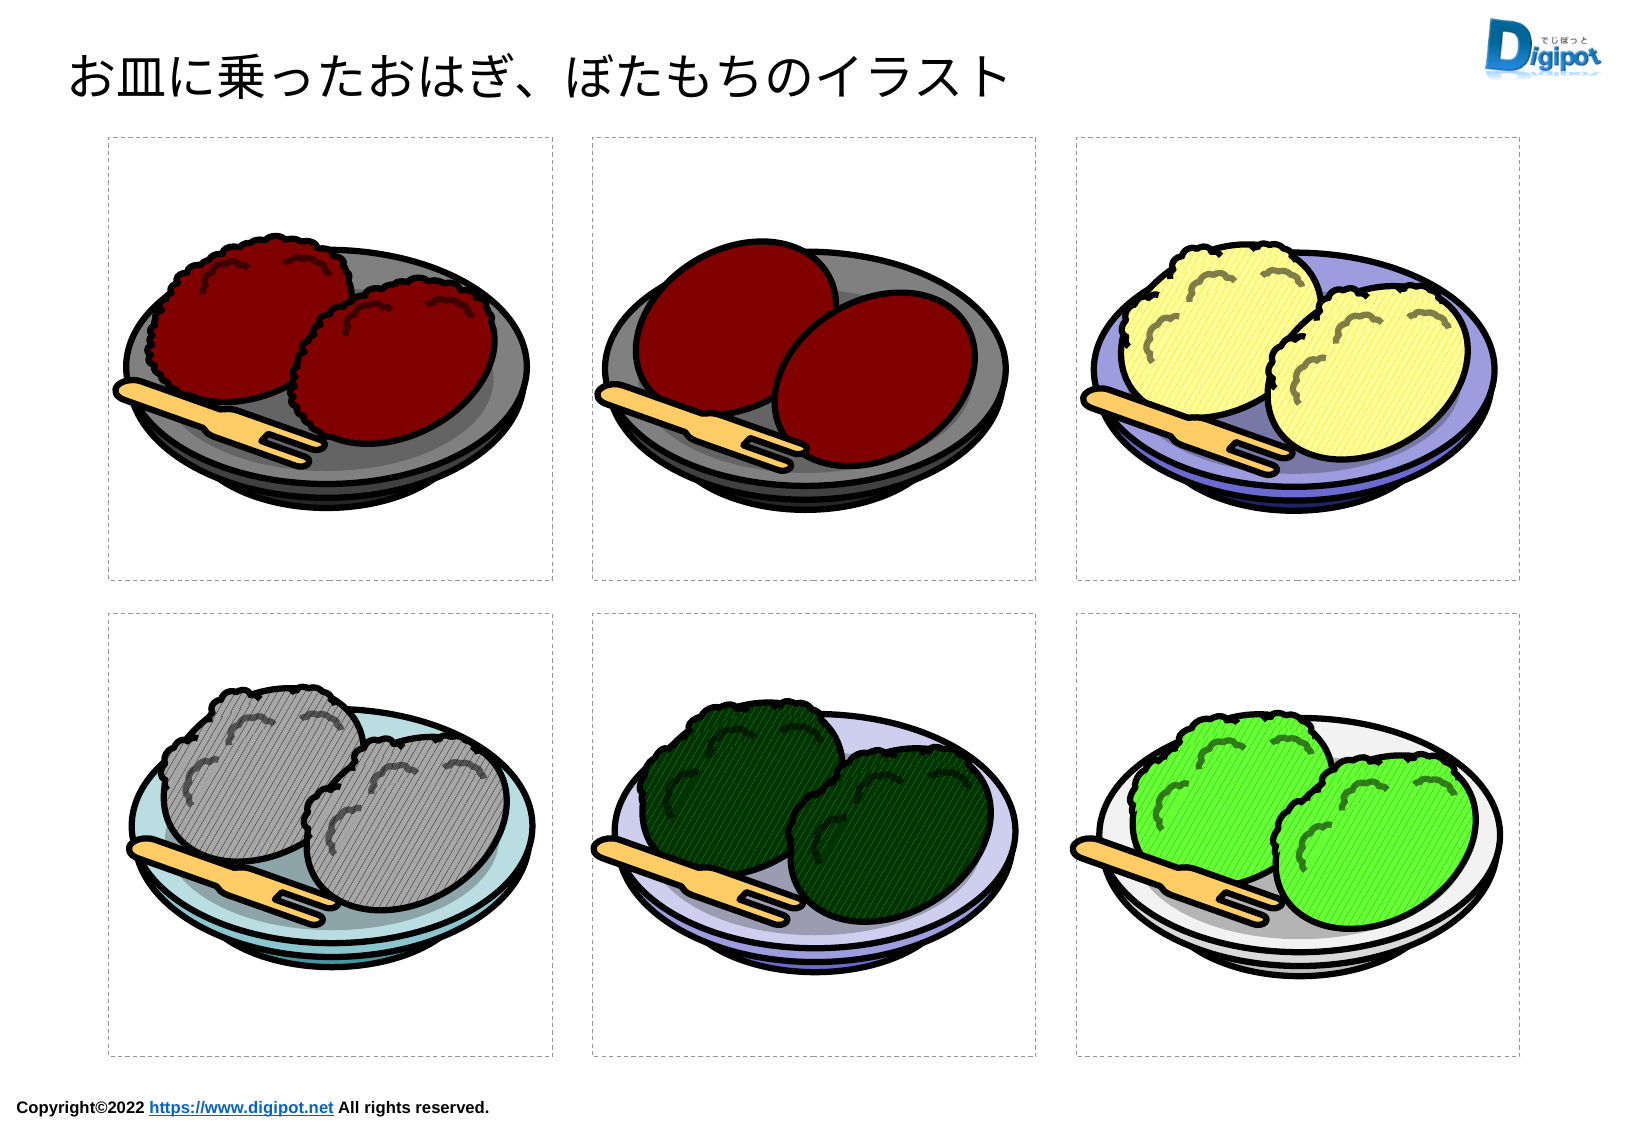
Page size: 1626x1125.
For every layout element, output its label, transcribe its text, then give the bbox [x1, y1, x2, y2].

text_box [593, 702, 1016, 973]
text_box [1083, 244, 1495, 511]
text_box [115, 235, 527, 508]
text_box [1072, 714, 1501, 977]
picture [1485, 18, 1602, 82]
text_box お皿に乗ったおはぎ、ぼたもちのイラスト [51, 38, 1029, 113]
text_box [129, 687, 533, 968]
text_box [597, 241, 1006, 510]
